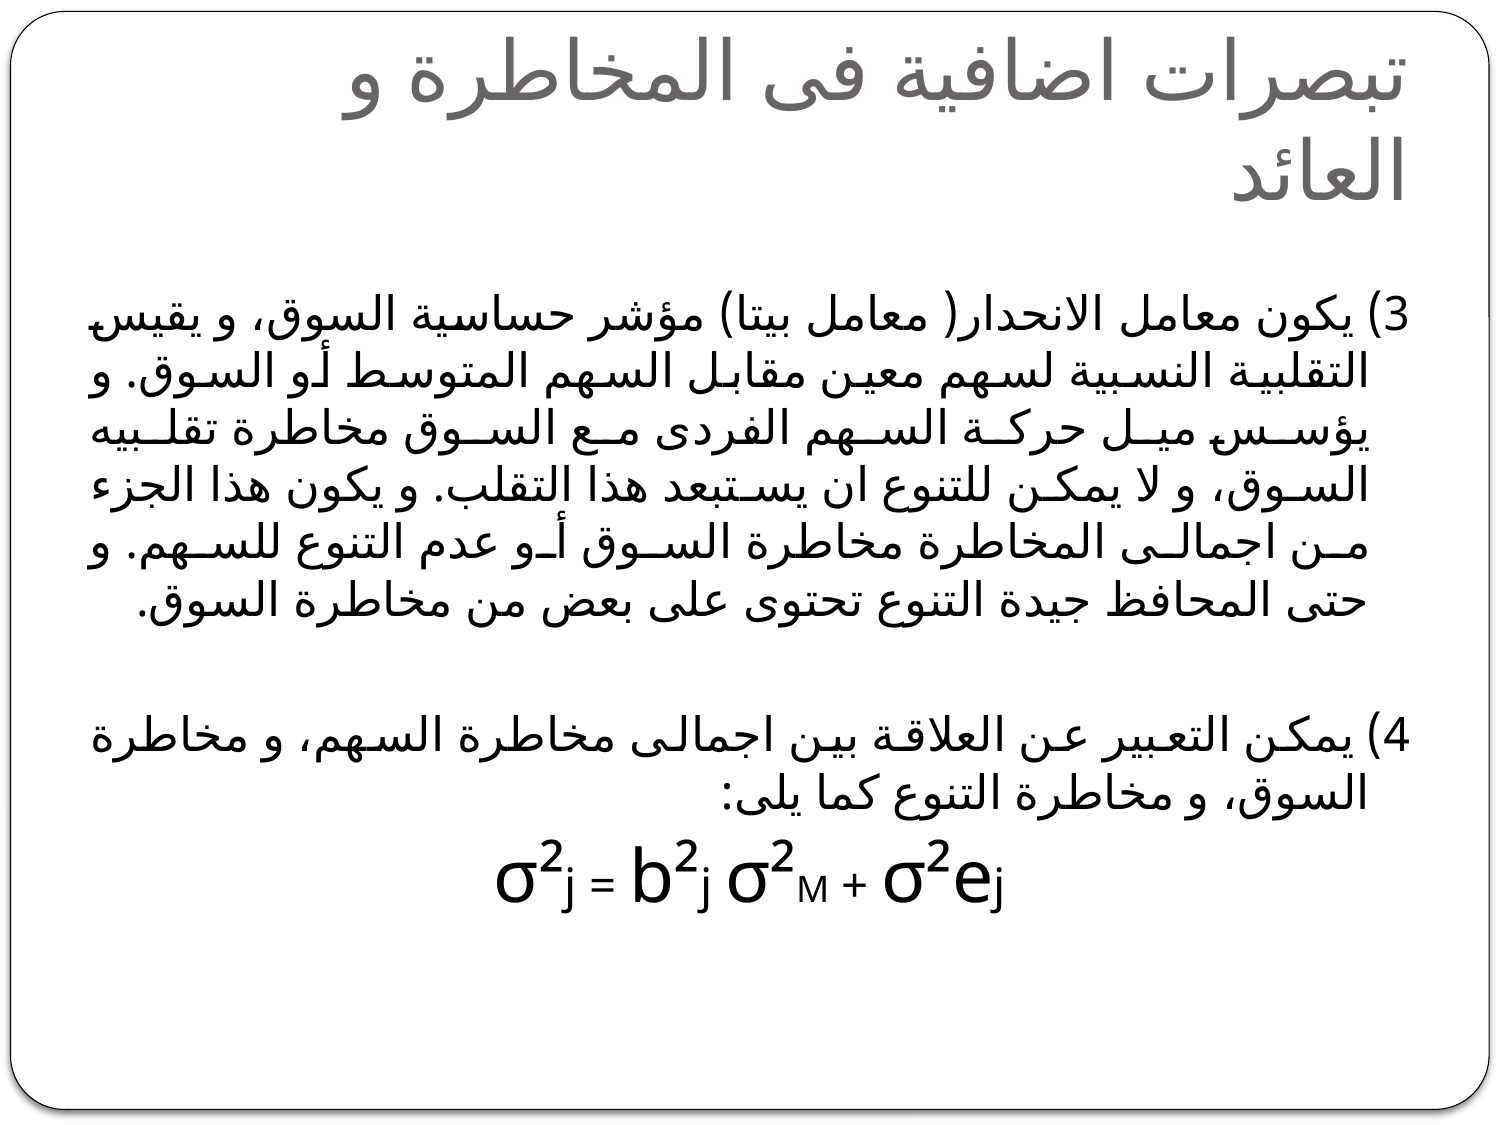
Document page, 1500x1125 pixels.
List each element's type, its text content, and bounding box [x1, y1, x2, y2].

title تبصرات اضافية فى المخاطرة و العائد [150, 45, 1425, 233]
list 3) يكون معامل الانحدار( معامل بيتا) مؤشر حساسية السوق، و يقيس التقلبية النسبية لسهم معين مقابل السهم المتوسط أو السوق. و يؤسس ميل حركة السهم الفردى مع السوق مخاطرة تقلبيه السوق، و لا يمكن للتنوع ان يستبعد هذا التقلب. و يكون هذا الجزء من اجمالى المخاطرة مخاطرة السوق أو عدم التنوع للسهم. و حتى المحافظ جيدة التنوع تحتوى على بعض من مخاطرة السوق. 4) يمكن التعبير عن العلاقة بين اجمالى مخاطرة السهم، و مخاطرة السوق، و مخاطرة التنوع كما يلى: σ²j = b²j σ²M + σ²ej [75, 275, 1425, 988]
